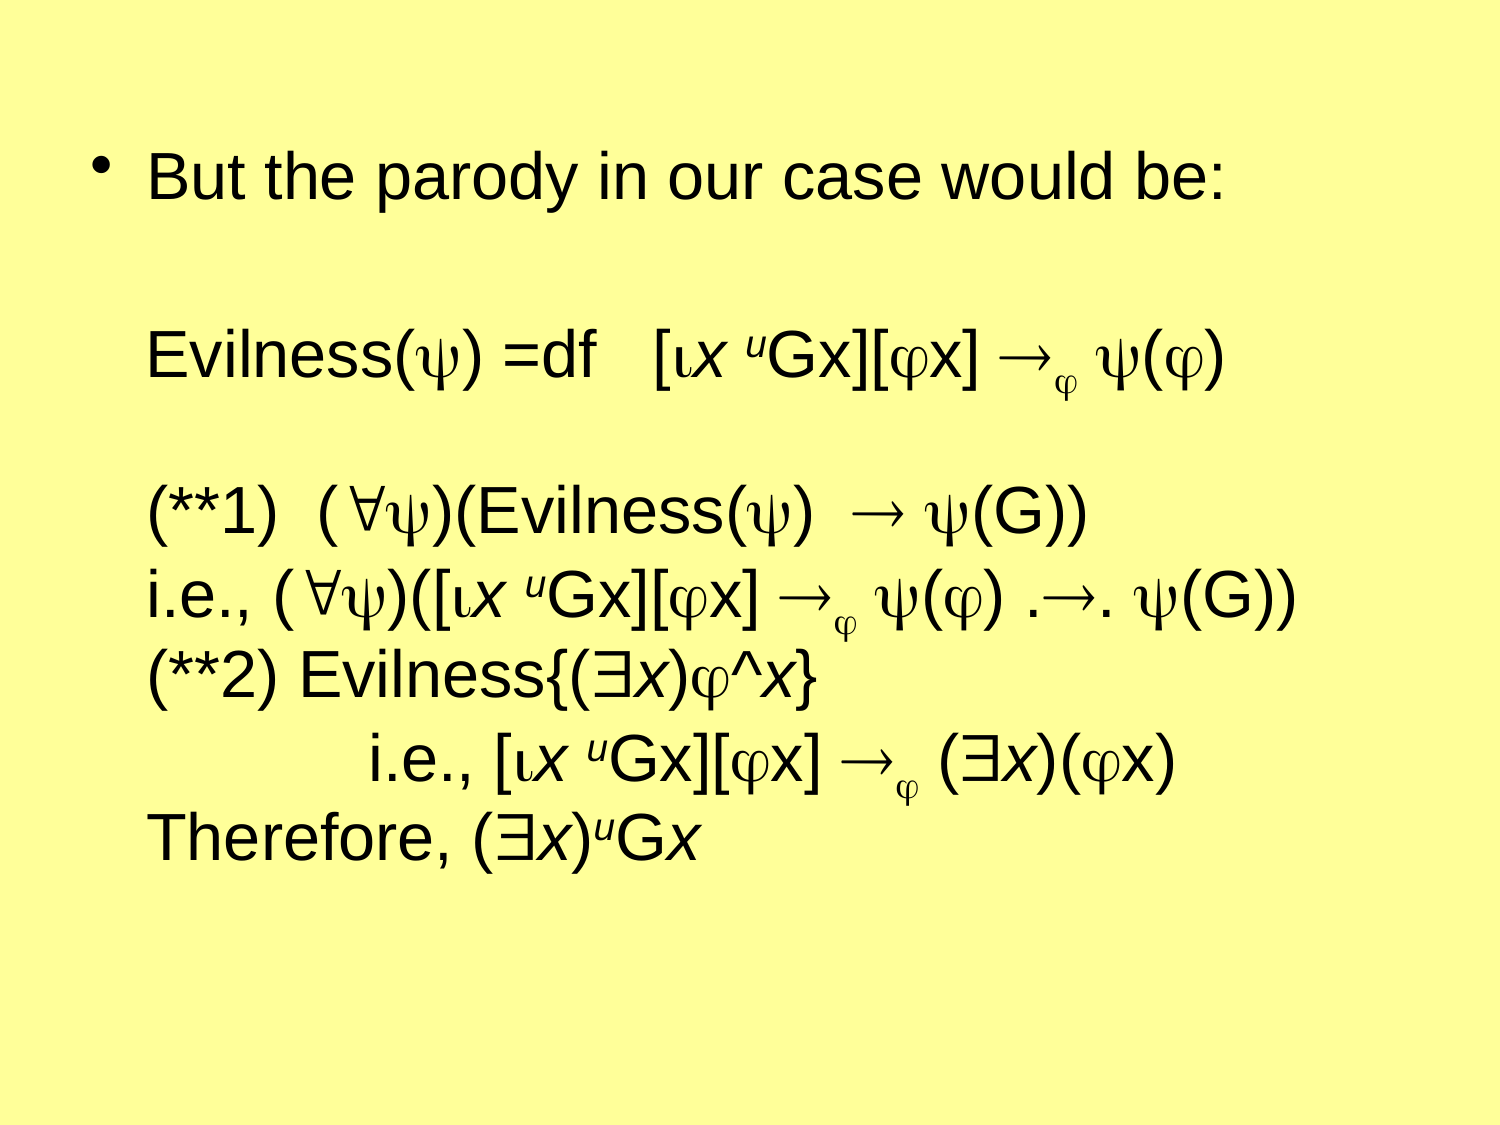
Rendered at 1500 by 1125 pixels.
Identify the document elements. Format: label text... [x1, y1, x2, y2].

list But the parody in our case would be: Evilness() =df [x uGx][x]  () (**1) ()(Evilness()  (G)) i.e., ()([x uGx][x]  () .. (G)) (**2) Evilness{(x)^x} i.e., [x uGx][x]  (x)(x) Therefore, (x)uGx [75, 125, 1425, 1005]
